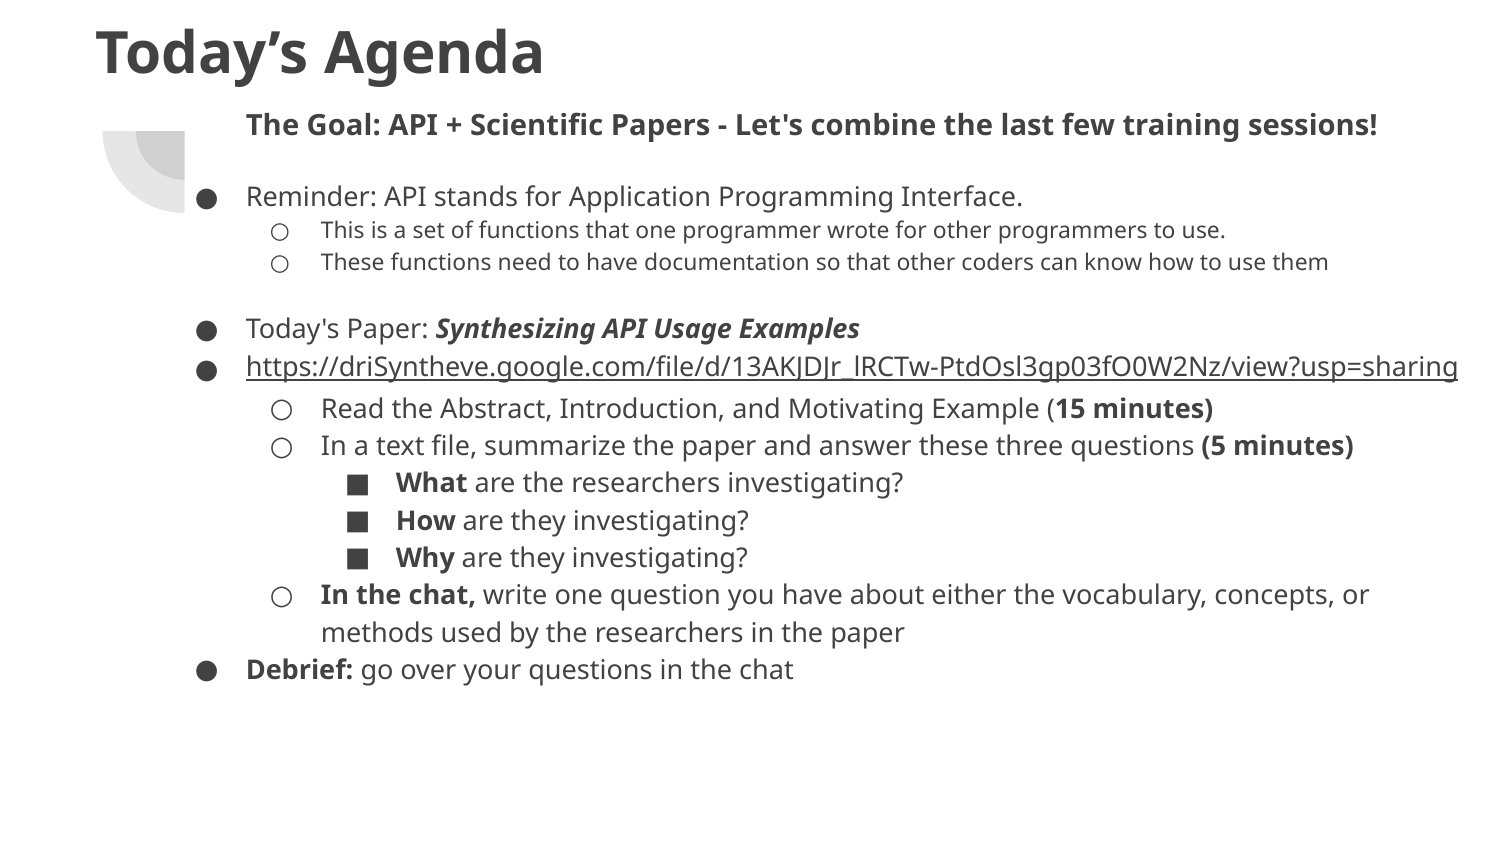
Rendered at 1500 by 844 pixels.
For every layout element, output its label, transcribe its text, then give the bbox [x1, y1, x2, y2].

title Today’s Agenda [80, 0, 1235, 91]
list The Goal: API + Scientific Papers - Let's combine the last few training sessions! Reminder: API stands for Application Programming Interface. This is a set of functions that one programmer wrote for other programmers to use. These functions need to have documentation so that other coders can know how to use them Today's Paper: Synthesizing API Usage Examples https://driSyntheve.google.com/file/d/13AKJDJr_lRCTw-PtdOsl3gp03fO0W2Nz/view?usp=sharing Read the Abstract, Introduction, and Motivating Example (15 minutes) In a text file, summarize the paper and answer these three questions (5 minutes) What are the researchers investigating? How are they investigating? Why are they investigating? In the chat, write one question you have about either the vocabulary, concepts, or methods used by the researchers in the paper Debrief: go over your questions in the chat [80, 91, 1500, 844]
